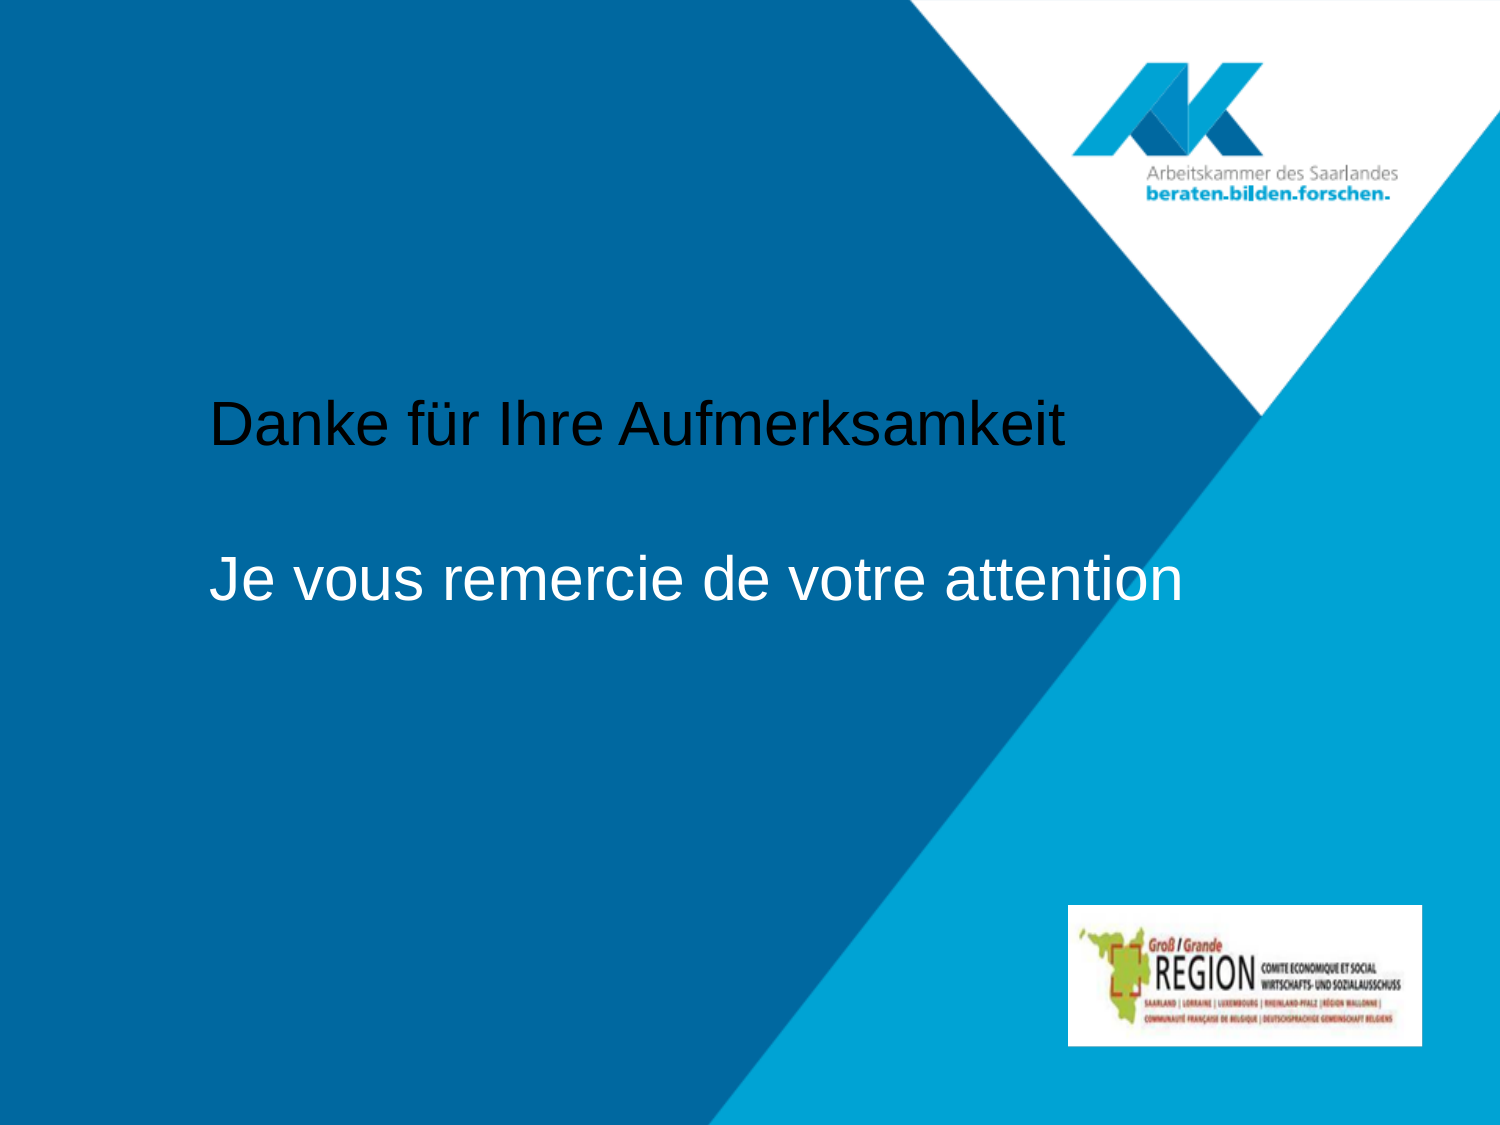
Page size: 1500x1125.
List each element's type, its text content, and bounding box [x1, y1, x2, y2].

picture [1069, 906, 1422, 1046]
list Danke für Ihre Aufmerksamkeit Je vous remercie de votre attention [112, 385, 1306, 657]
